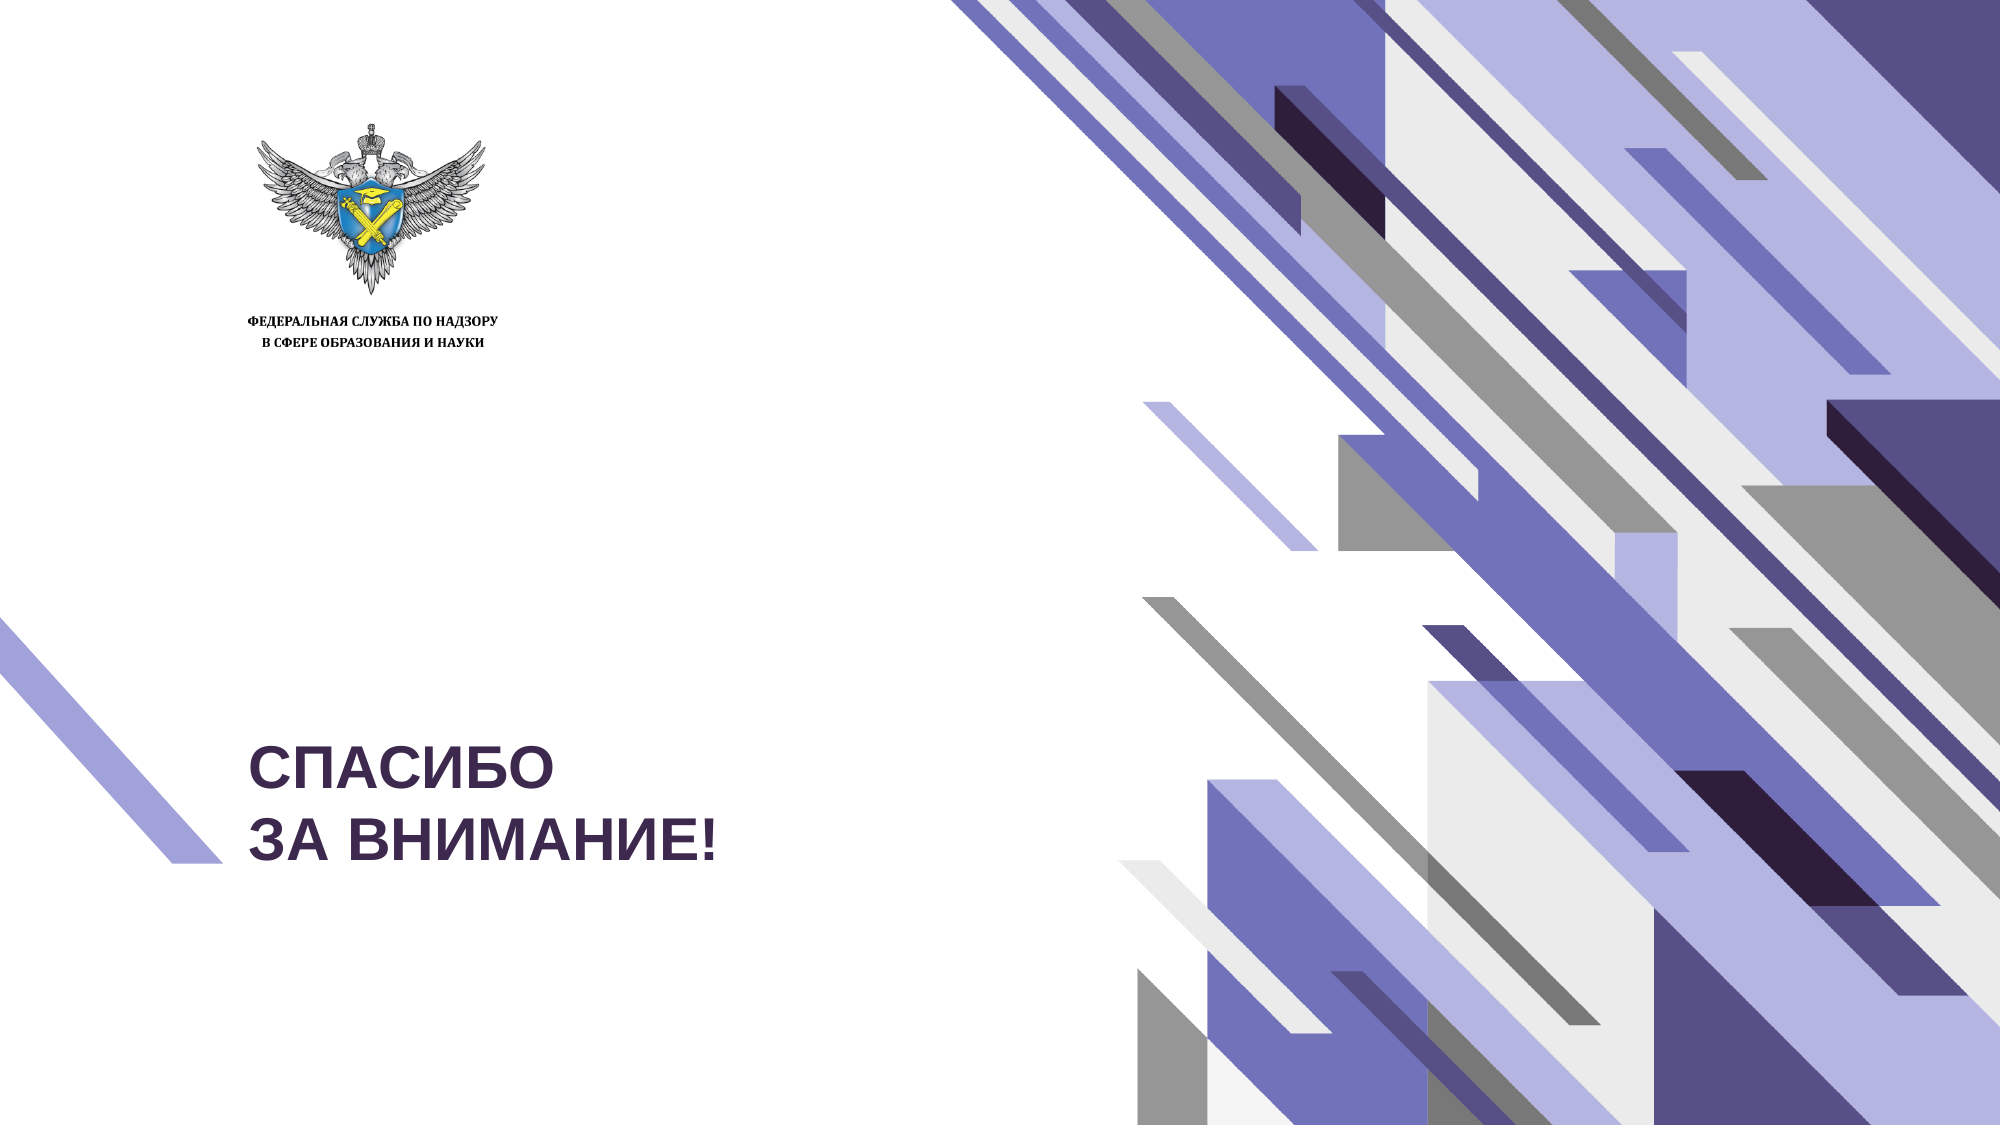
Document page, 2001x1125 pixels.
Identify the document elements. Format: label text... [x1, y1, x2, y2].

picture [919, 0, 2000, 1125]
picture [248, 121, 498, 347]
text_box [0, 615, 226, 865]
text_box СПАСИБО ЗА ВНИМАНИЕ! [248, 719, 990, 881]
